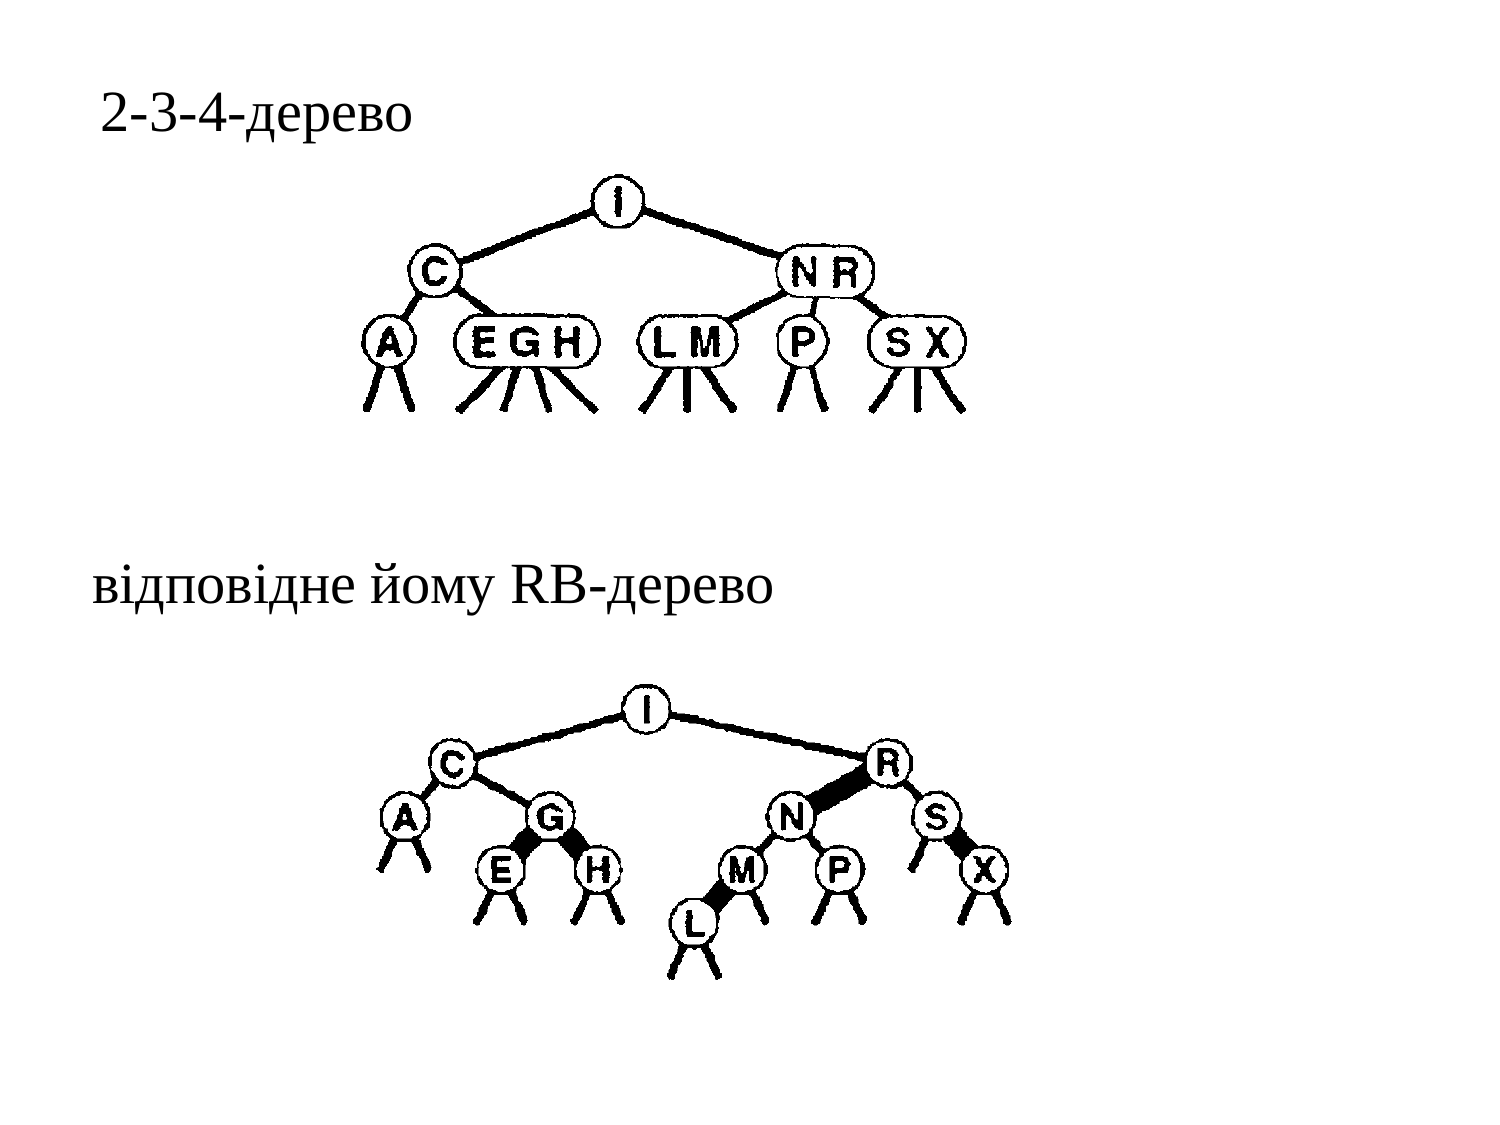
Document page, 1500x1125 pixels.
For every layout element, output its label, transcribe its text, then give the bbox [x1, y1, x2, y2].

text_box відповідне йому RB-дерево [5, 530, 1500, 622]
picture [336, 656, 1040, 993]
list 2-3-4-дерево [0, 58, 1500, 150]
picture [314, 160, 1011, 445]
